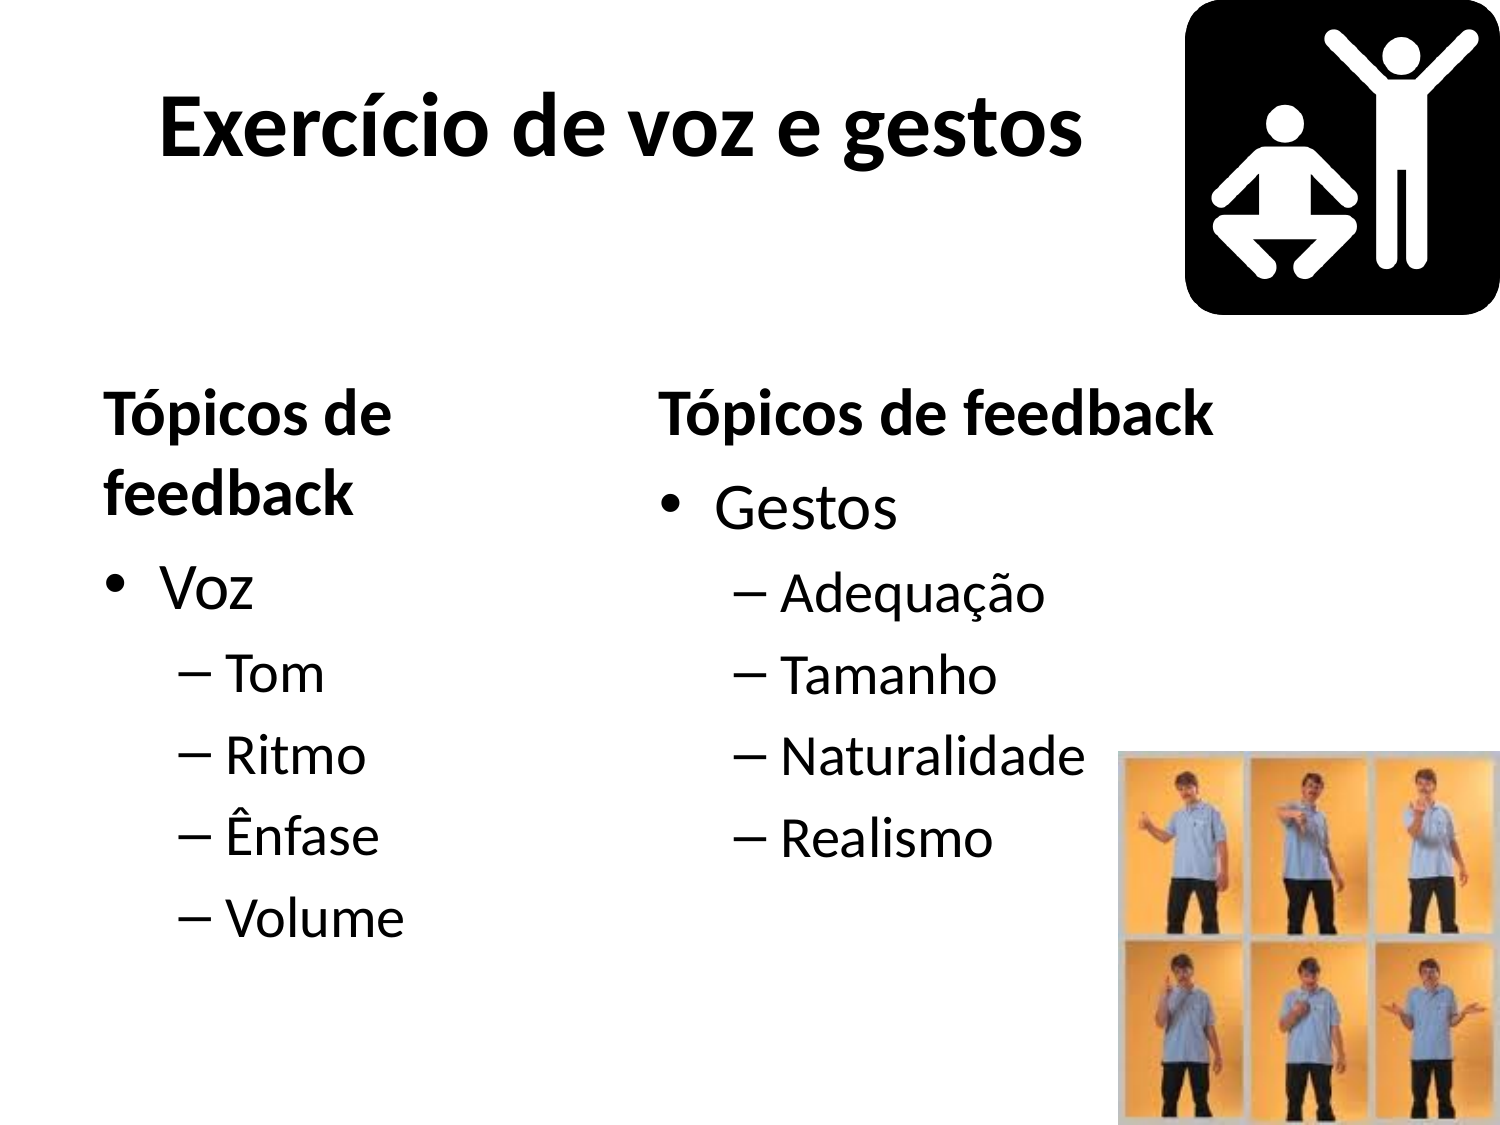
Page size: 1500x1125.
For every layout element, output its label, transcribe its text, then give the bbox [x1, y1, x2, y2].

picture [1185, 0, 1500, 315]
picture [1118, 751, 1500, 1125]
text_box Tópicos de feedback Gestos Adequação Tamanho Naturalidade Realismo [643, 361, 1247, 1125]
list Tópicos de feedback Voz Tom Ritmo Ênfase Volume [88, 361, 609, 1125]
title Exercício de voz e gestos [76, 66, 1180, 173]
